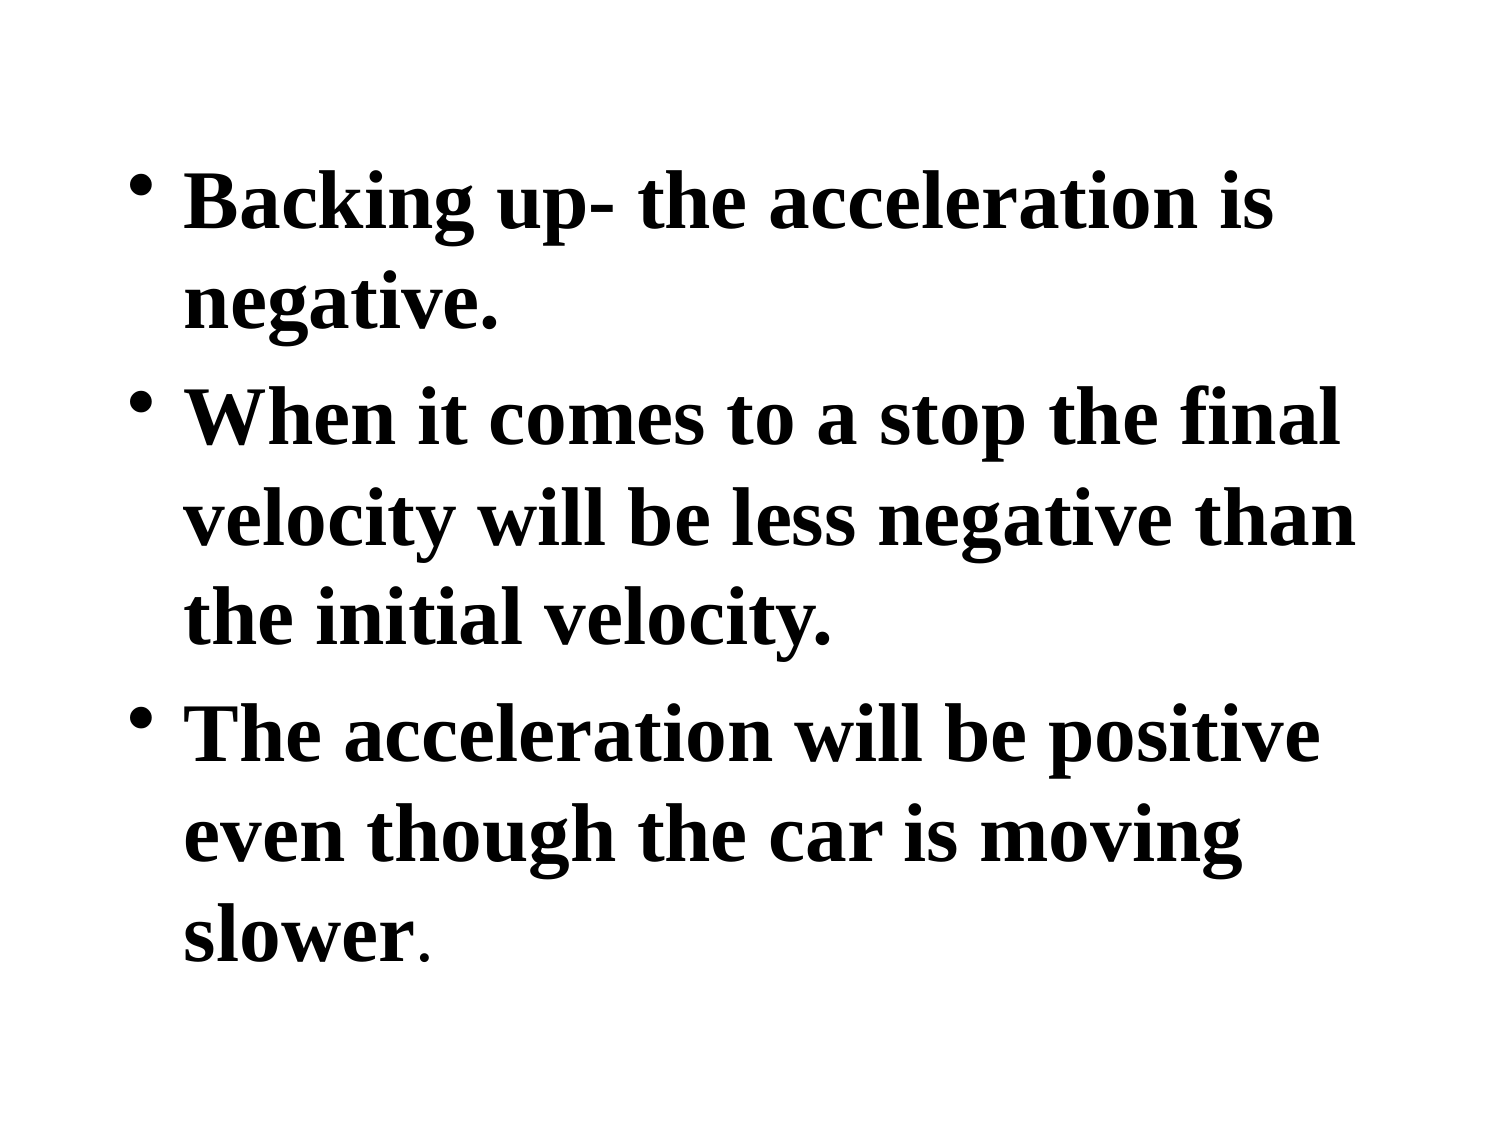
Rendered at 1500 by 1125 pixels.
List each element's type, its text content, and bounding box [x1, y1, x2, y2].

list Backing up- the acceleration is negative. When it comes to a stop the final velocity will be less negative than the initial velocity. The acceleration will be positive even though the car is moving slower. [112, 137, 1388, 1001]
